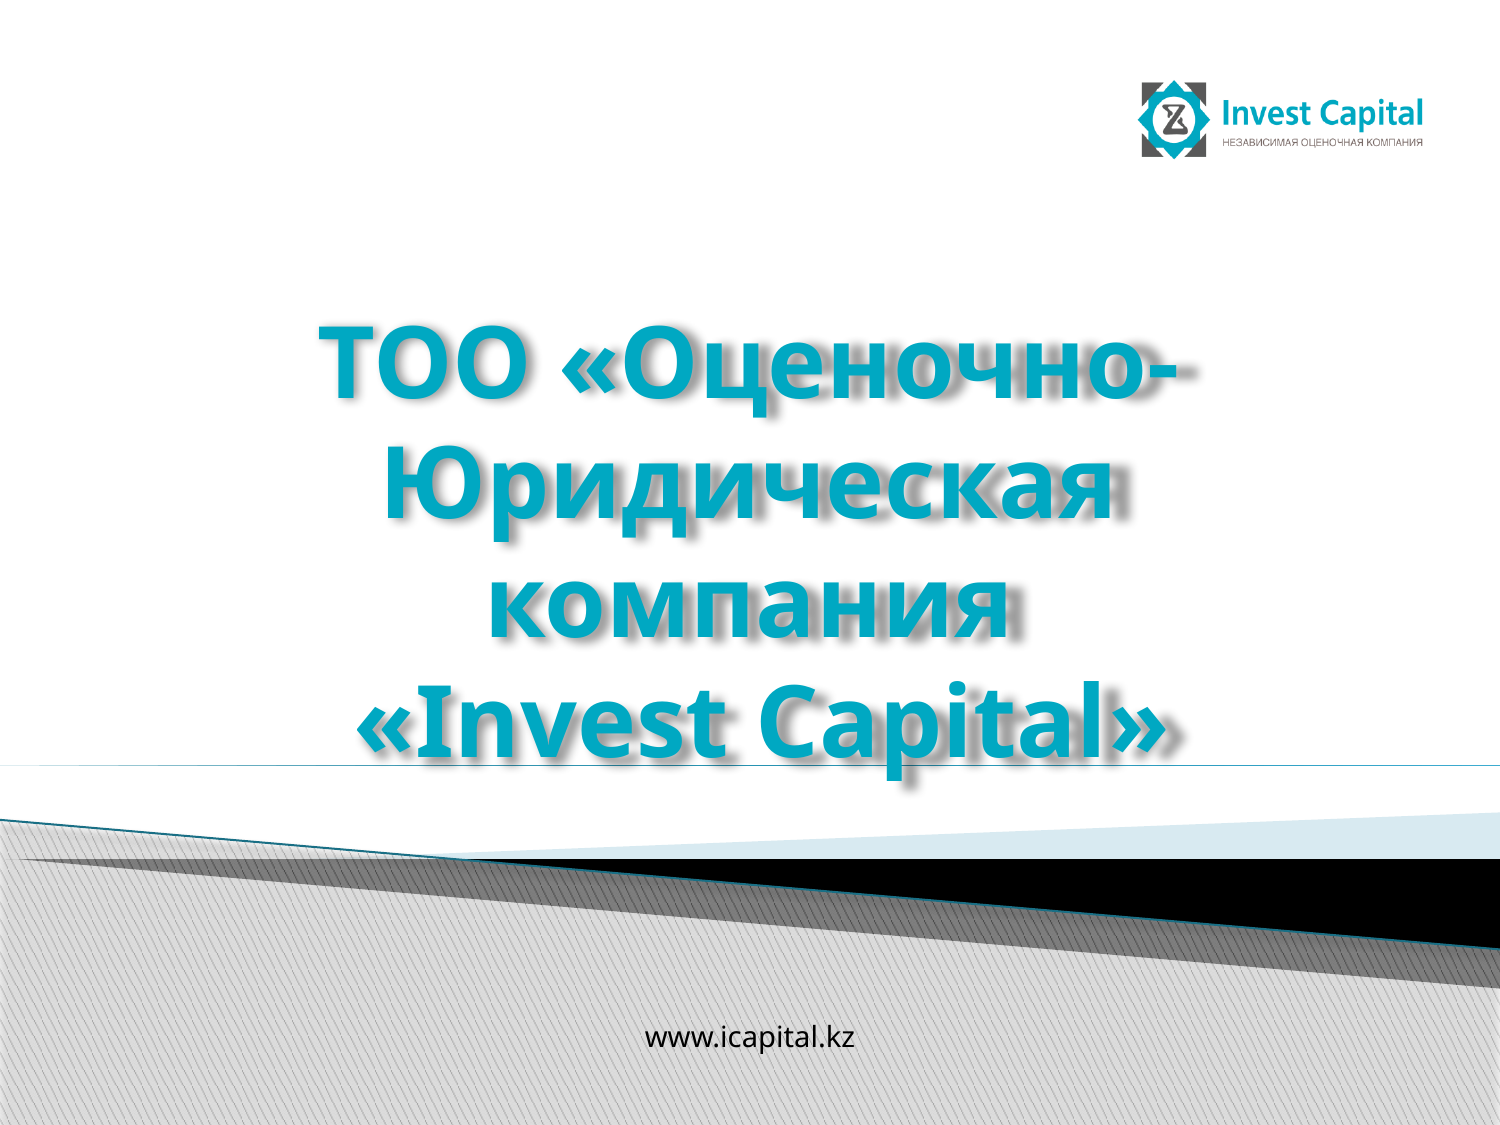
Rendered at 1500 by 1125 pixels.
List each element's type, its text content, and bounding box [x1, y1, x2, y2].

picture [1115, 54, 1448, 185]
text_box www.icapital.kz [629, 1011, 870, 1061]
text_box ТОО «Оценочно-Юридическая компания «Invest Capital» [93, 290, 1405, 786]
picture [5, 859, 1500, 989]
